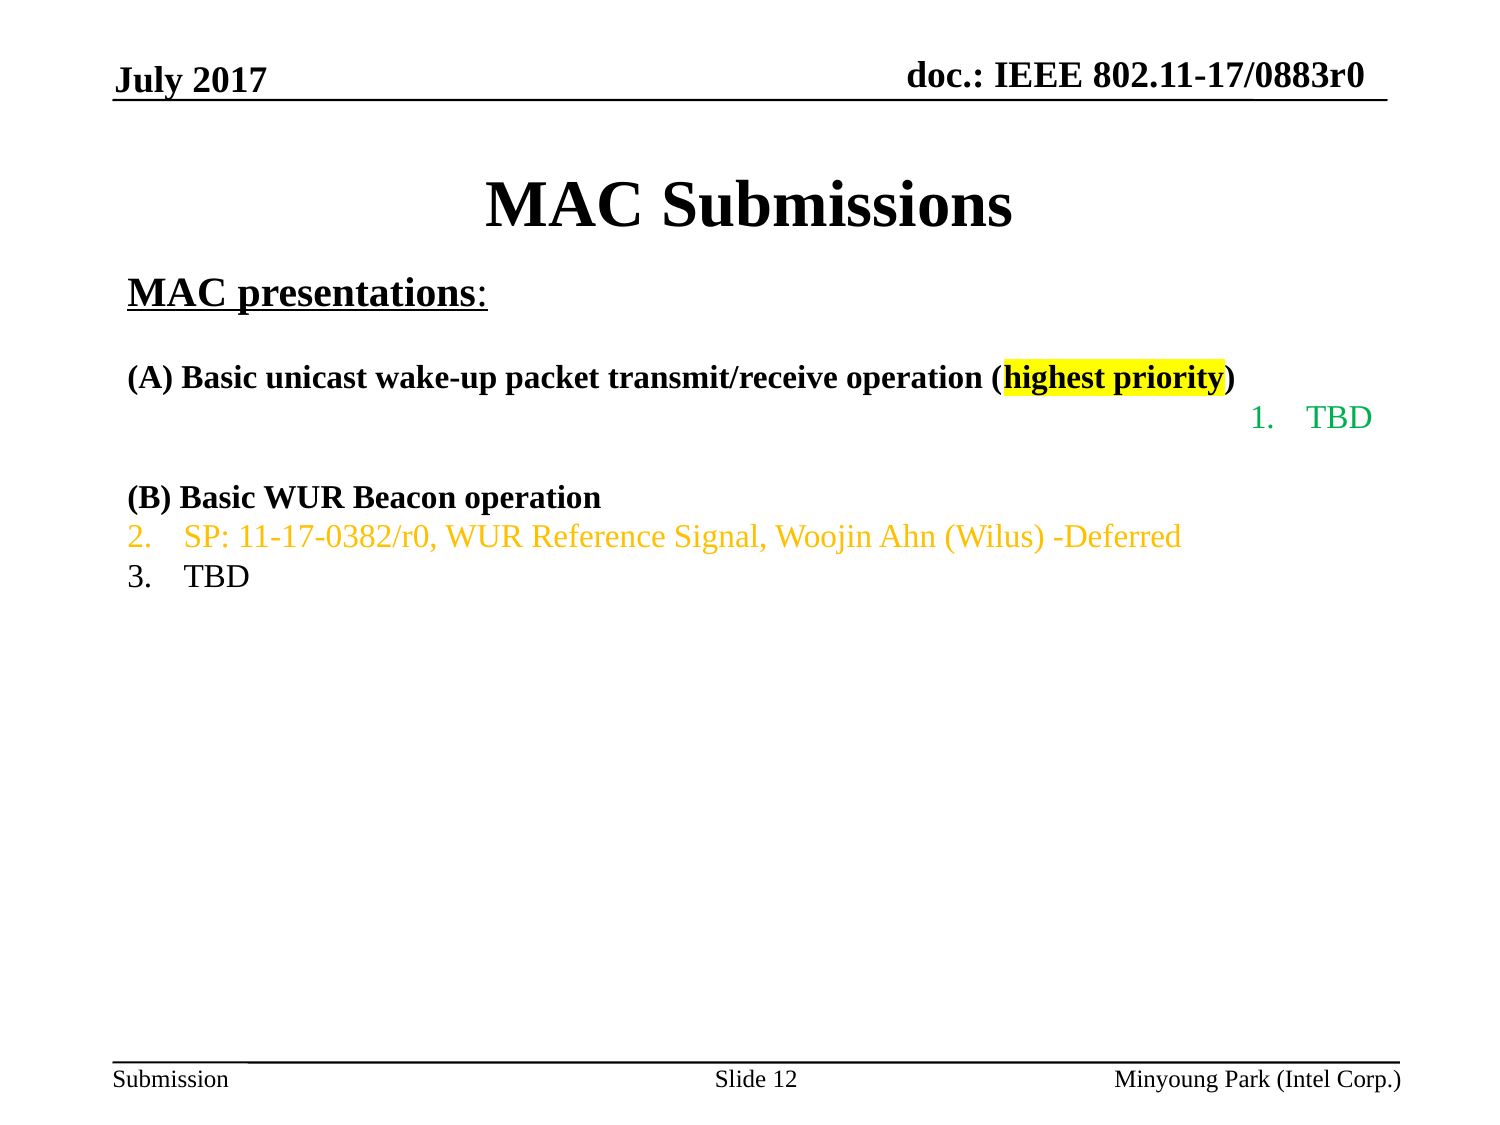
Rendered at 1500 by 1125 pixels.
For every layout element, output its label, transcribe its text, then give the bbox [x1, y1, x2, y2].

text_box MAC presentations: (A) Basic unicast wake-up packet transmit/receive operation (highest priority) TBD (B) Basic WUR Beacon operation SP: 11-17-0382/r0, WUR Reference Signal, Woojin Ahn (Wilus) -Deferred TBD [112, 257, 1388, 602]
footer Minyoung Park (Intel Corp.) [949, 1061, 1402, 1093]
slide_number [114, 54, 374, 101]
slide_number Slide 12 [712, 1061, 800, 1093]
title MAC Submissions [112, 112, 1388, 257]
